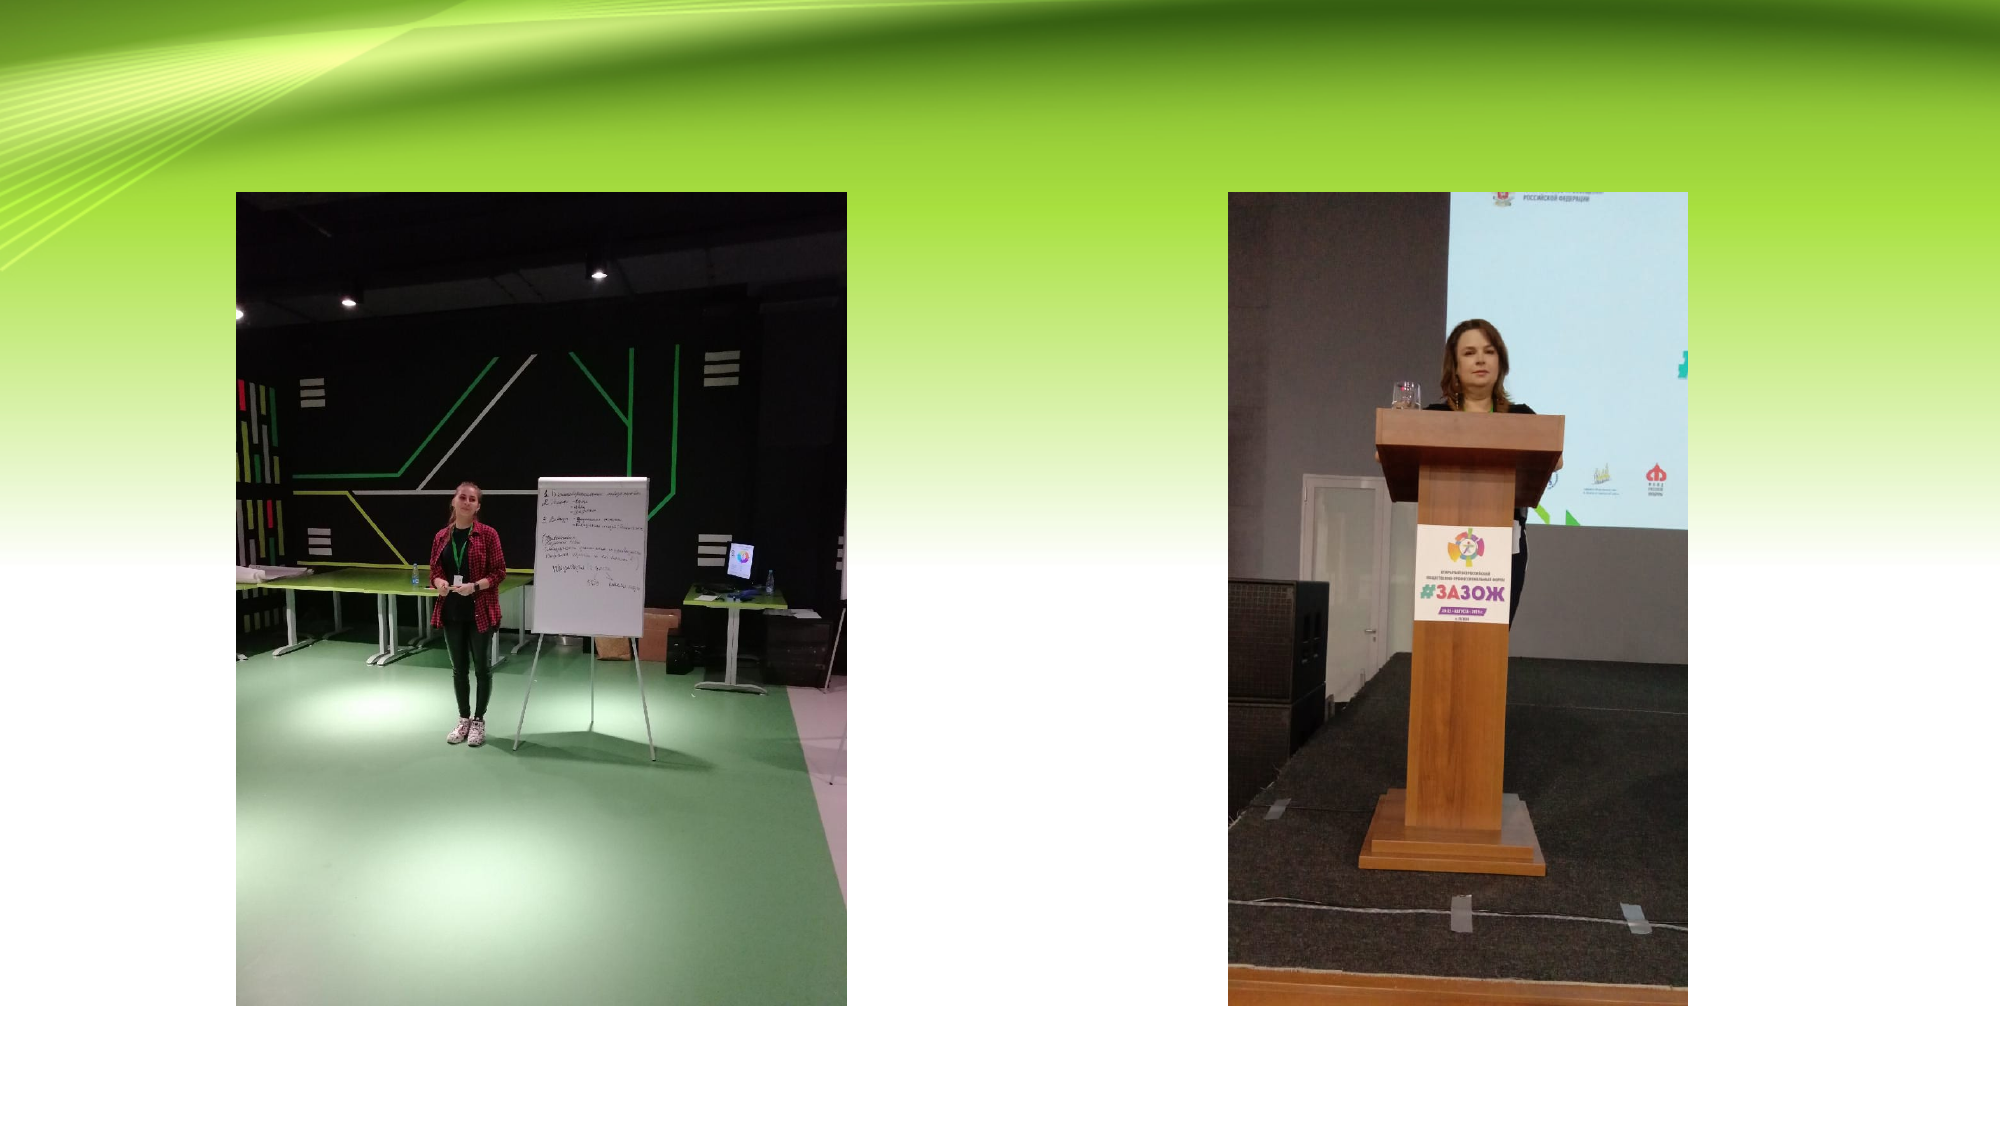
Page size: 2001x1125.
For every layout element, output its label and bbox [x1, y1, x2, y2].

picture [0, 0, 2000, 1125]
list [236, 192, 847, 1006]
list [1228, 192, 1688, 1006]
